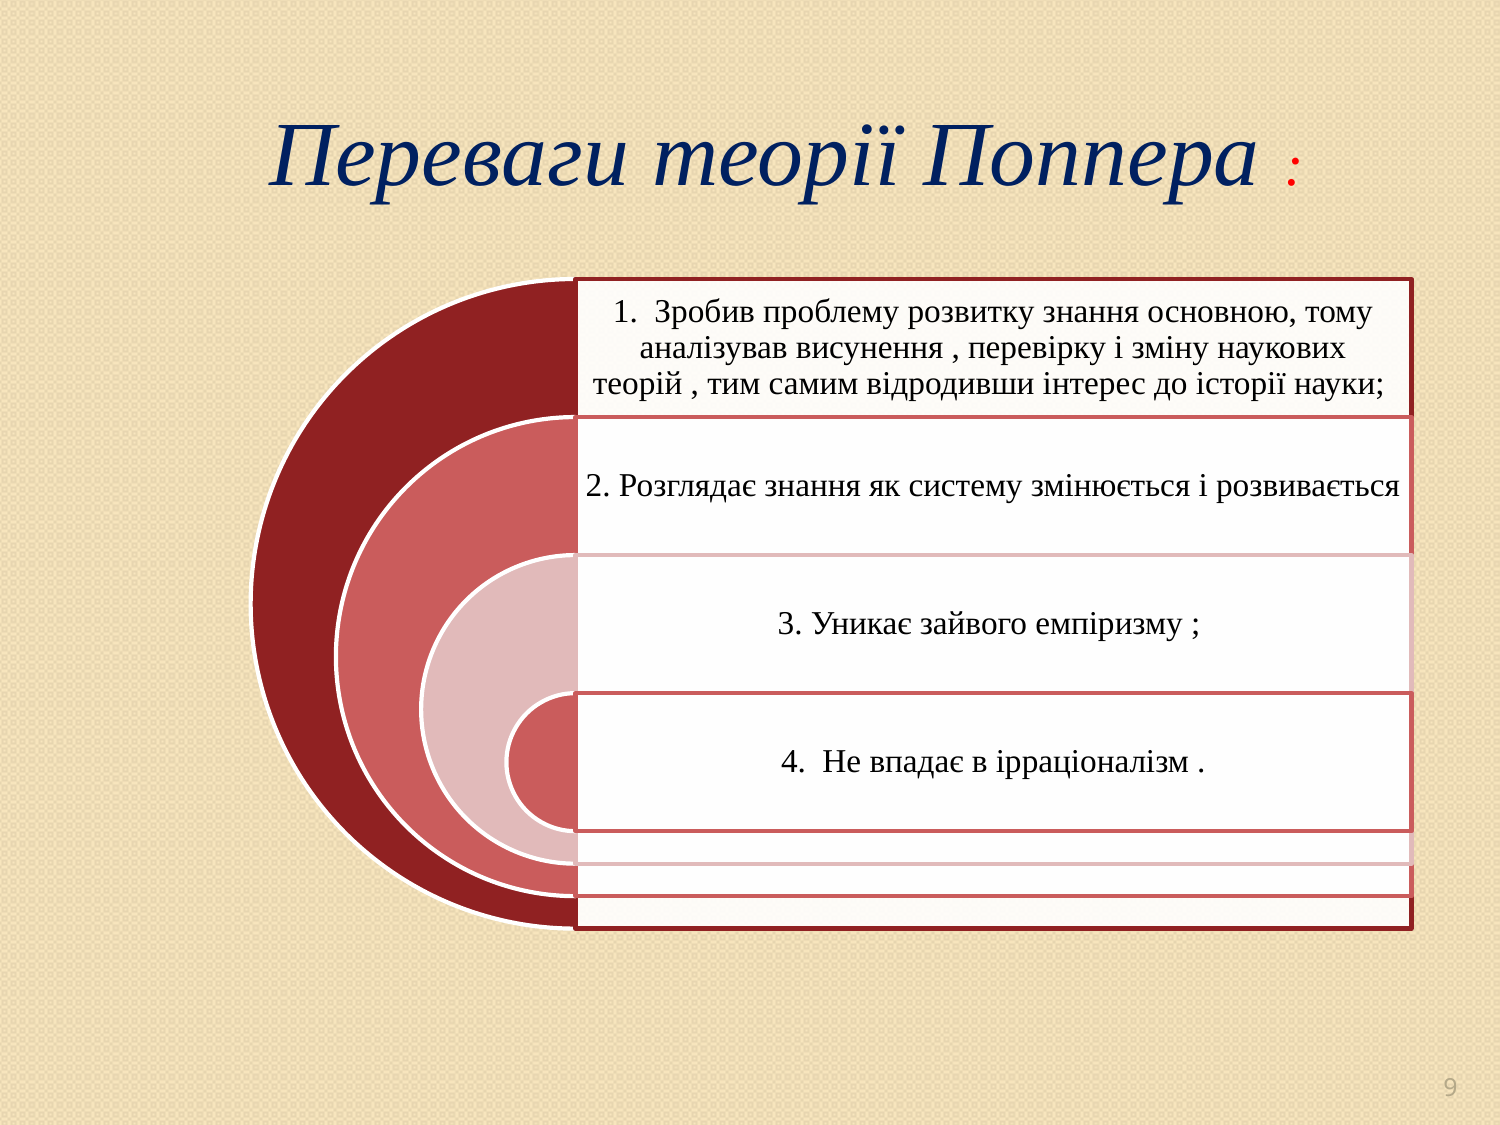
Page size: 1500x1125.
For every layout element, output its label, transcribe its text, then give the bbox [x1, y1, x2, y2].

slide_number 9 [1413, 1034, 1488, 1113]
text_box Переваги теорії Поппера : [254, 85, 1334, 211]
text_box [250, 278, 1412, 929]
